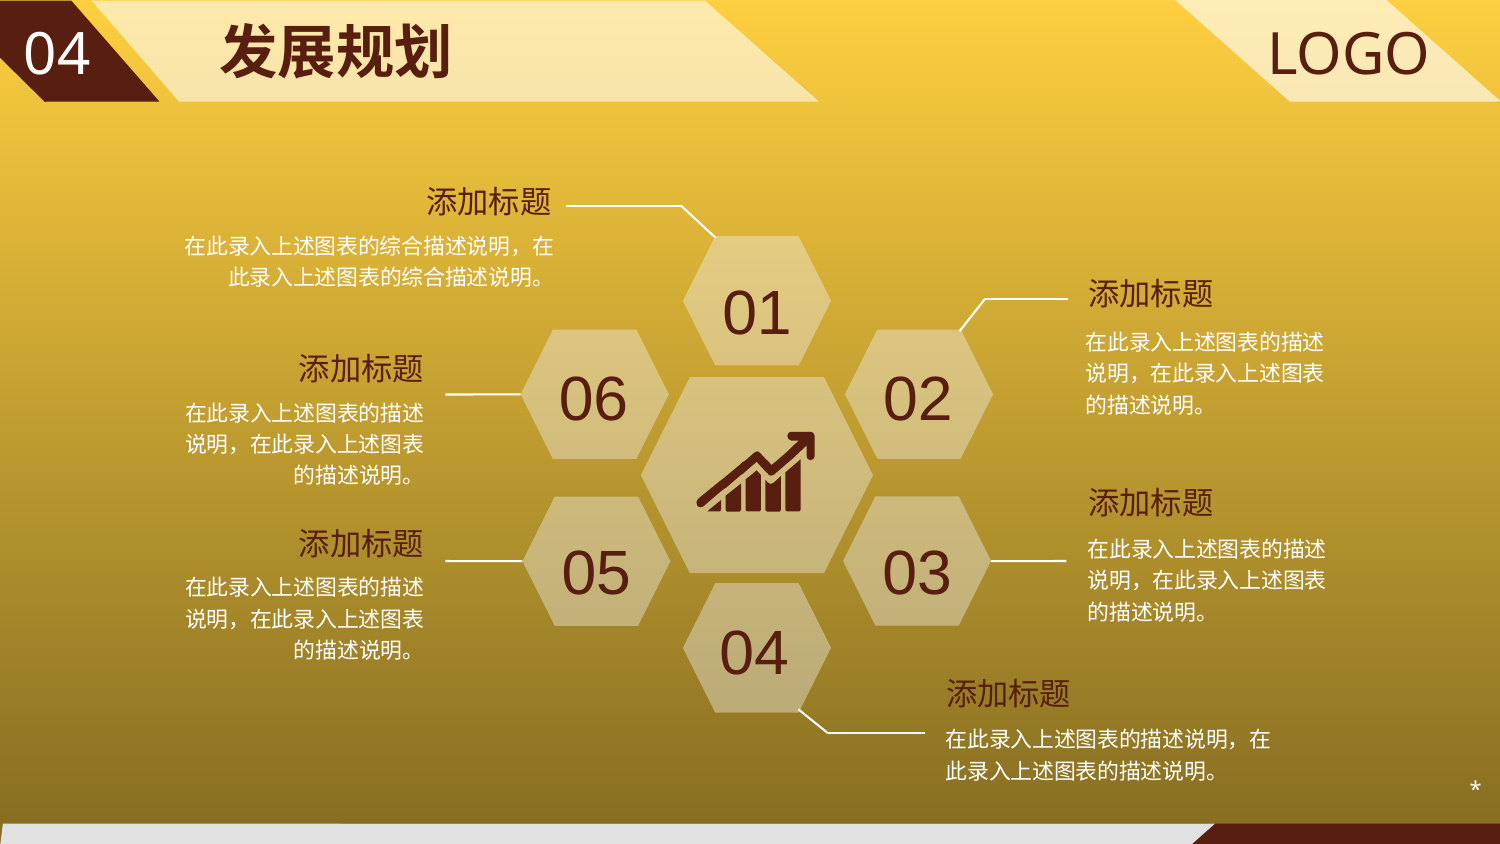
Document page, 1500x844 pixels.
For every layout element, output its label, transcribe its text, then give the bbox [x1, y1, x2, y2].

text_box [0, 0, 80, 69]
text_box * [1450, 771, 1500, 806]
text_box 添加标题 [1077, 268, 1225, 317]
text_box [682, 583, 832, 713]
text_box 在此录入上述图表的描述说明，在此录入上述图表的描述说明。 [169, 388, 436, 494]
text_box 添加标题 [287, 518, 435, 563]
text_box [844, 329, 994, 459]
text_box [35, 38, 162, 103]
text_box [798, 709, 925, 734]
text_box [843, 496, 992, 626]
text_box 在此录入上述图表的描述说明，在此录入上述图表的描述说明。 [1074, 317, 1346, 424]
text_box 在此录入上述图表的描述说明，在此录入上述图表的描述说明。 [1076, 524, 1348, 631]
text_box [522, 496, 671, 626]
text_box 添加标题 [287, 343, 435, 388]
text_box LOGO [1252, 8, 1445, 94]
text_box [1279, 50, 1500, 103]
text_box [566, 205, 716, 238]
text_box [520, 329, 669, 459]
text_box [682, 236, 832, 366]
text_box [1173, 0, 1398, 70]
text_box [959, 298, 1069, 332]
text_box 在此录入上述图表的描述说明，在此录入上述图表的描述说明。 [169, 563, 436, 669]
text_box [0, 822, 1218, 844]
text_box 添加标题 [415, 176, 563, 221]
text_box [89, 0, 822, 103]
text_box [1195, 822, 1500, 844]
text_box 在此录入上述图表的综合描述说明，在此录入上述图表的综合描述说明。 [165, 221, 566, 296]
text_box 在此录入上述图表的描述说明，在此录入上述图表的描述说明。 [934, 715, 1294, 790]
text_box 发展规划 [204, 8, 468, 93]
text_box 添加标题 [934, 668, 1083, 715]
text_box 04 [9, 8, 106, 94]
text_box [640, 377, 874, 574]
text_box 添加标题 [1077, 477, 1225, 524]
